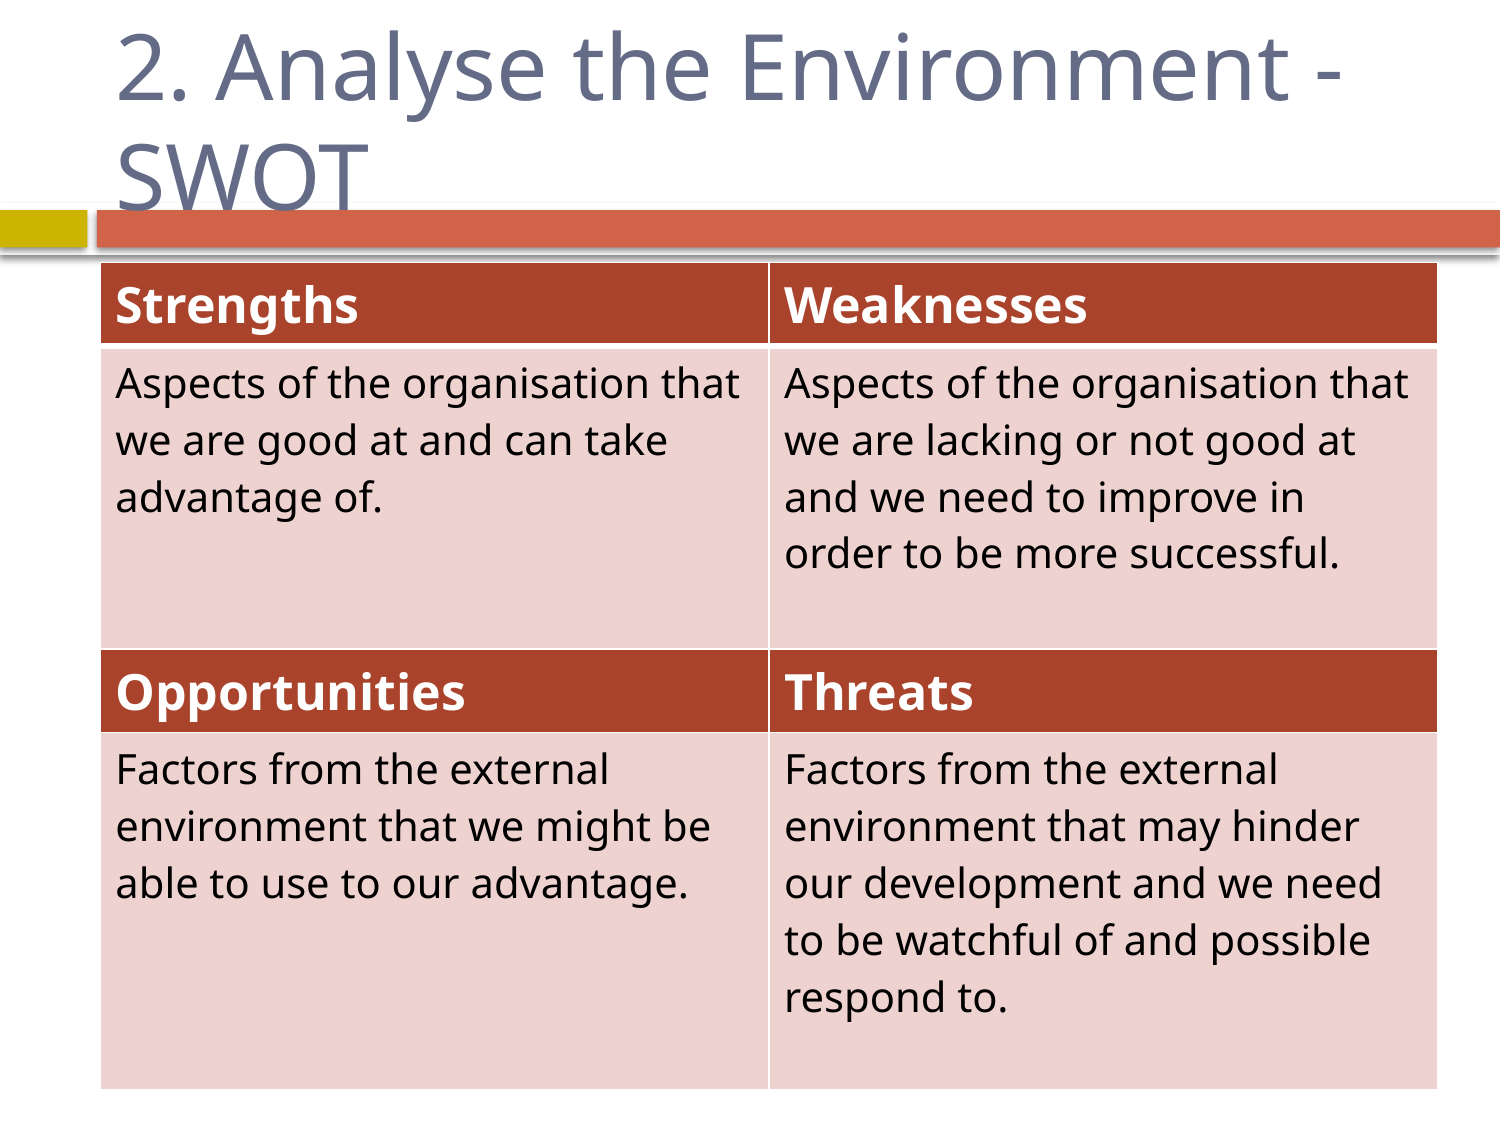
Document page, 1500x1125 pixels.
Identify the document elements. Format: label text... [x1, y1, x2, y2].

table_header Weaknesses [770, 263, 1437, 343]
table_cell Factors from the external environment that we might be able to use to our advantage. [101, 733, 768, 1089]
title 2. Analyse the Environment - SWOT [100, 37, 1438, 200]
table_cell Factors from the external environment that may hinder our development and we need to be watchful of and possible respond to. [770, 733, 1437, 1089]
table_cell Threats [770, 650, 1437, 732]
table_header Strengths [101, 263, 768, 343]
table_cell Aspects of the organisation that we are lacking or not good at and we need to improve in order to be more successful. [770, 349, 1437, 648]
table_cell Opportunities [101, 650, 768, 732]
table_cell Aspects of the organisation that we are good at and can take advantage of. [101, 349, 768, 648]
